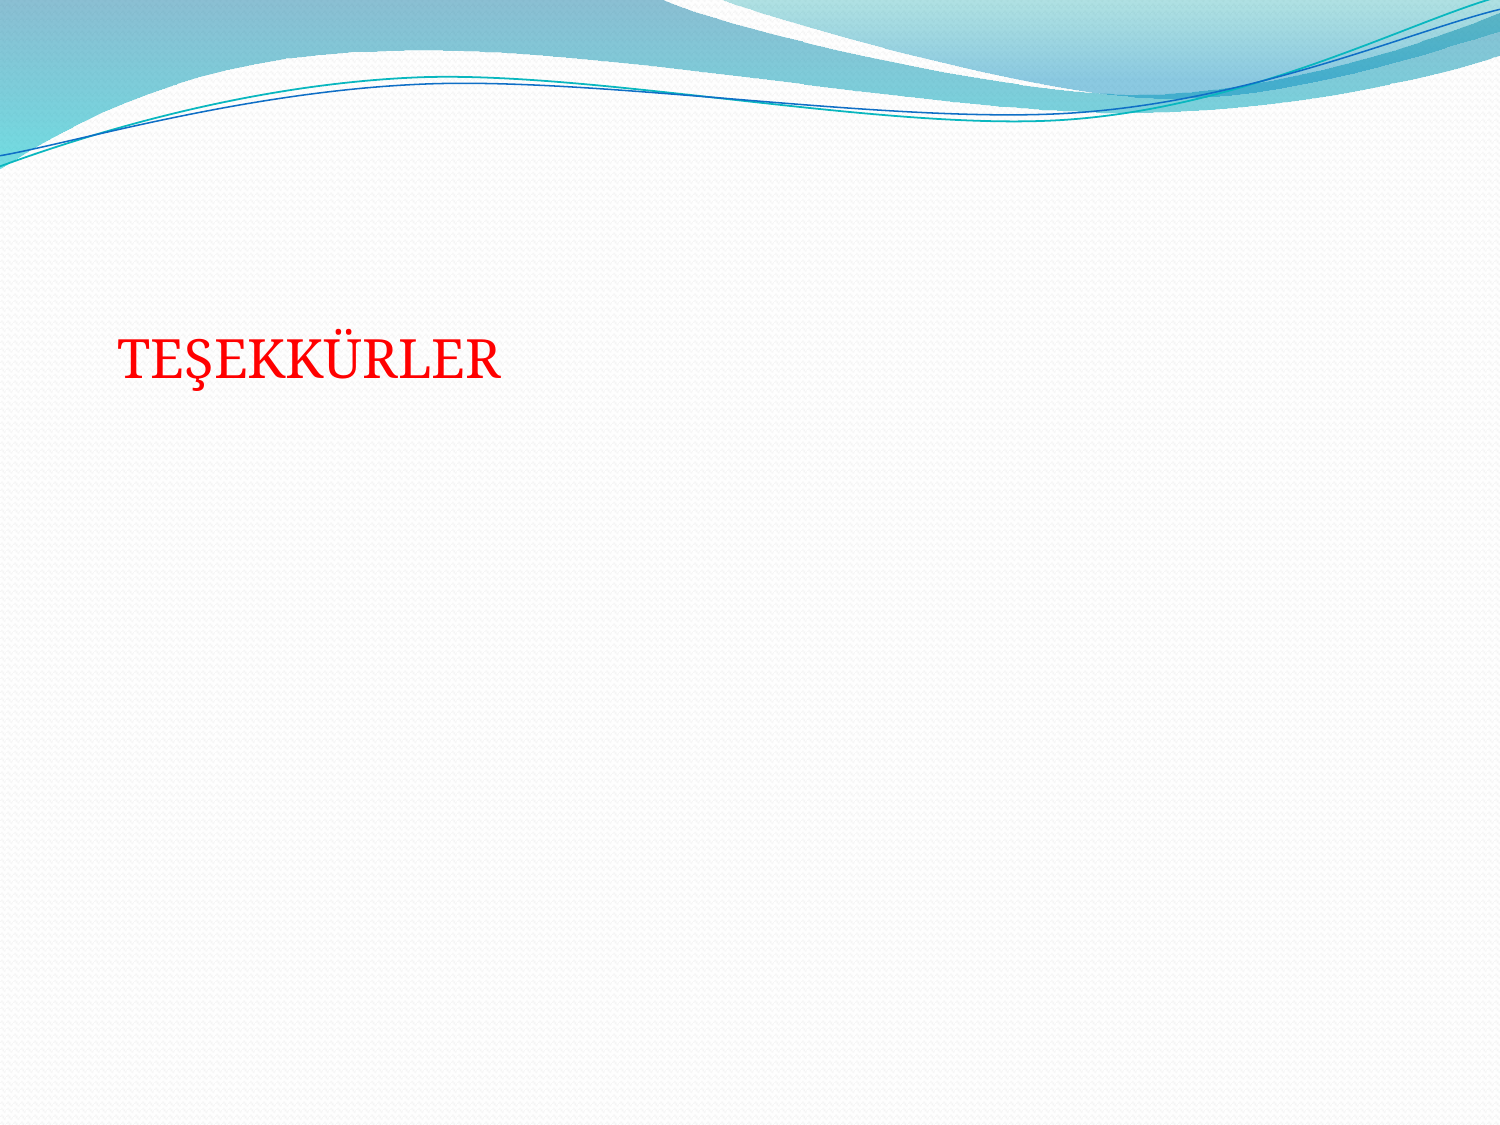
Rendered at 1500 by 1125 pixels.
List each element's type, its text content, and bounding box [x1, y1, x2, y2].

list TEŞEKKÜRLER [75, 317, 1425, 1038]
